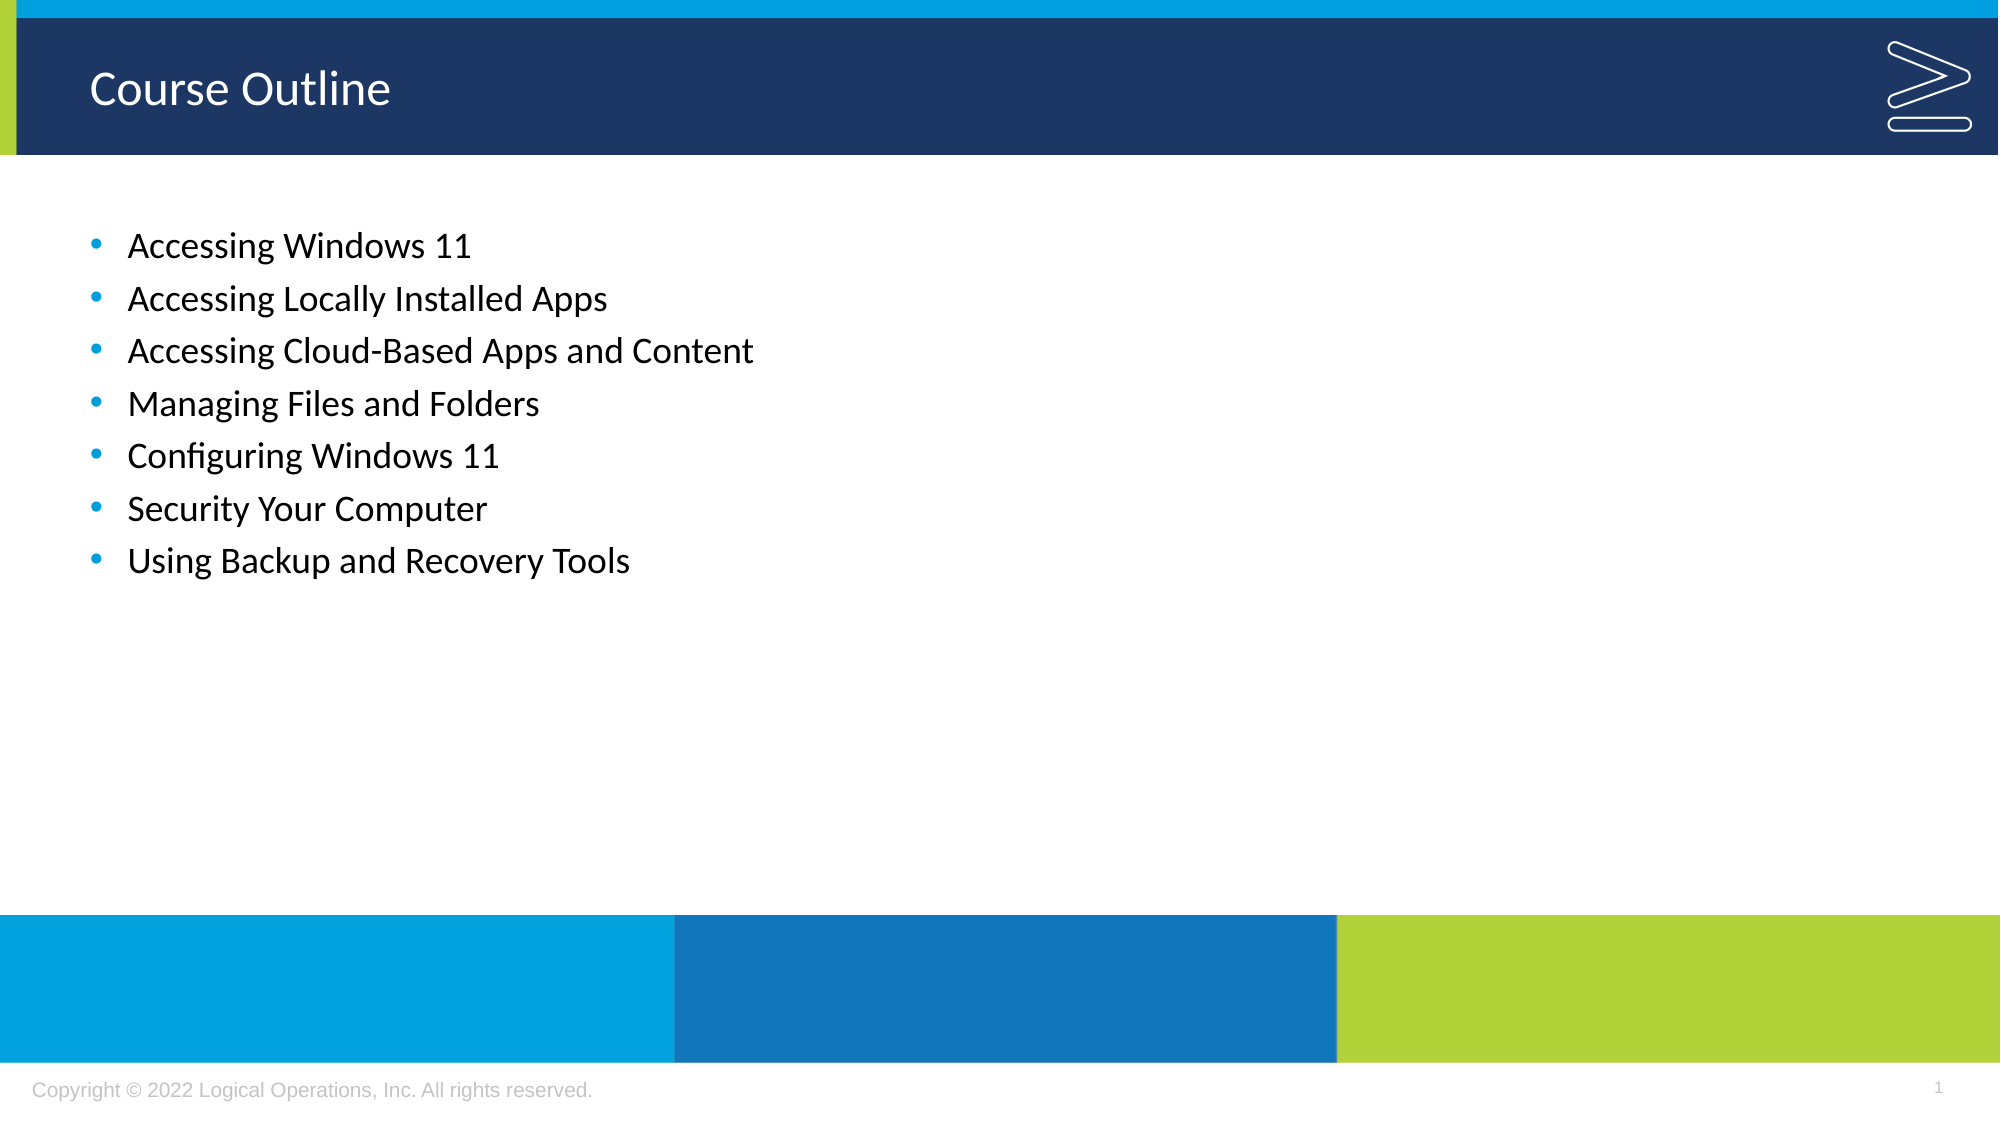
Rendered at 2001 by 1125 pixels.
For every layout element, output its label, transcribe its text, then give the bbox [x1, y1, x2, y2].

picture [0, 0, 74, 155]
list Accessing Windows 11 Accessing Locally Installed Apps Accessing Cloud-Based Apps and Content Managing Files and Folders Configuring Windows 11 Security Your Computer Using Backup and Recovery Tools [74, 213, 1926, 892]
title Course Outline [74, 16, 1850, 155]
picture [674, 915, 2000, 1063]
slide_number 1 [1491, 1057, 1959, 1118]
picture [1850, 19, 1998, 155]
